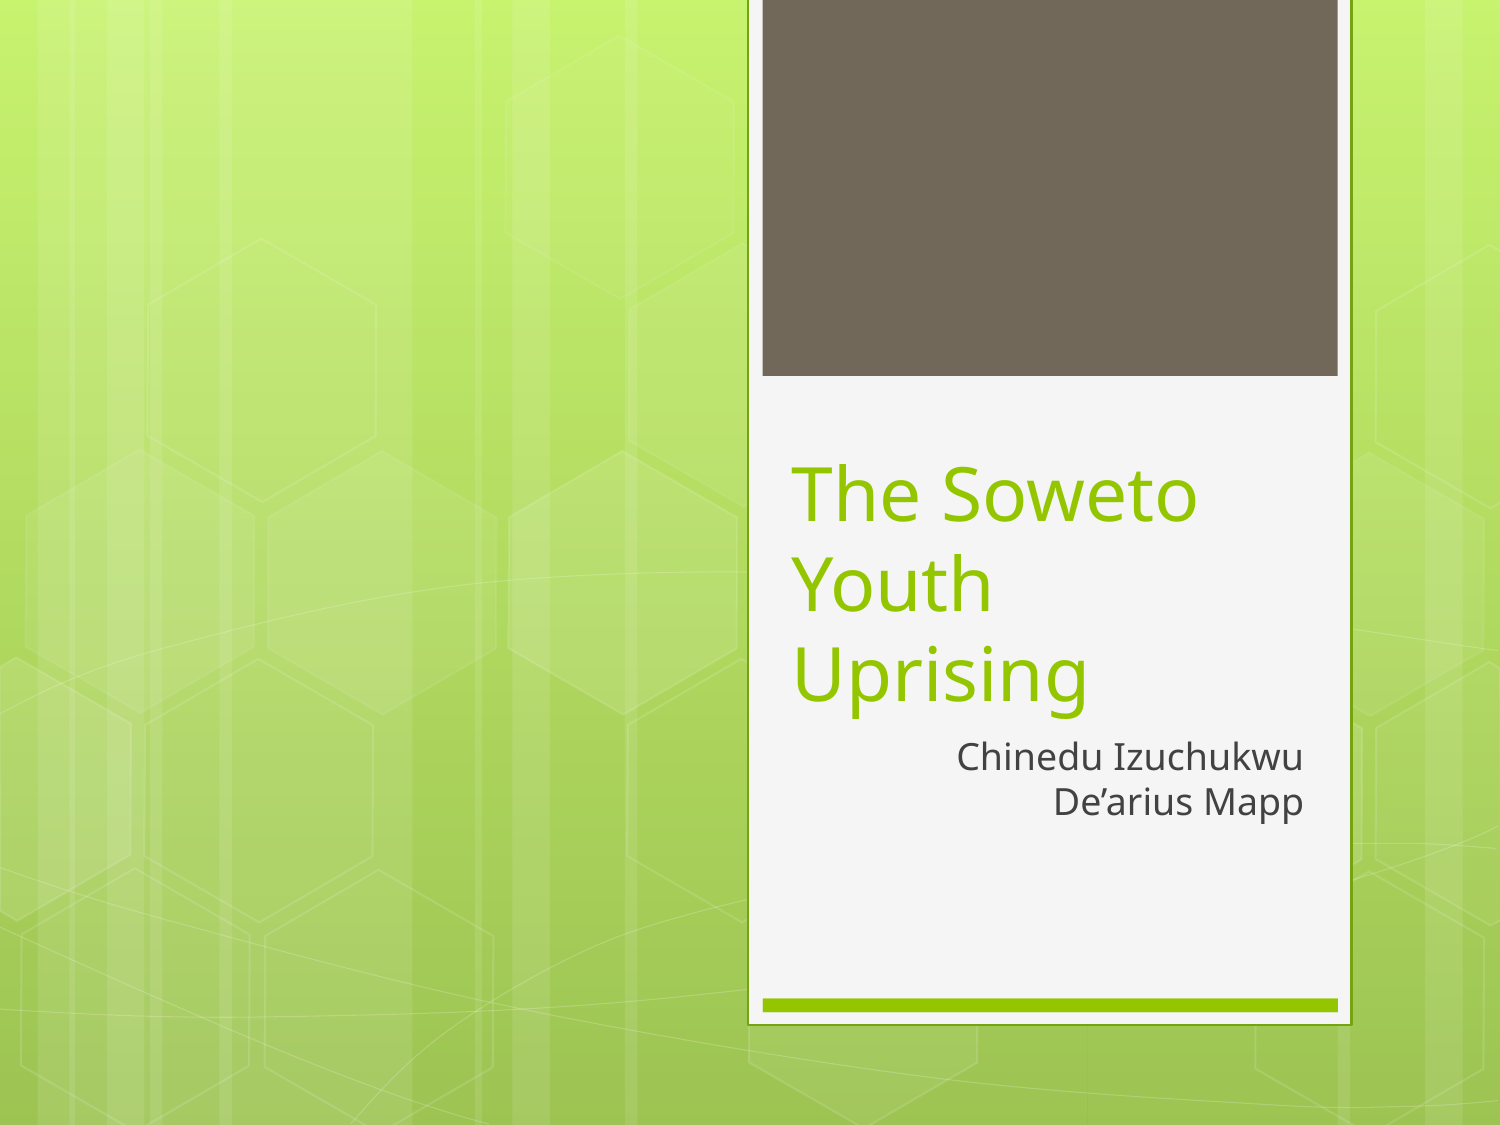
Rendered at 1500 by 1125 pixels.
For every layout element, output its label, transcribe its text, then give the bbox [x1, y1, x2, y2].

title The Soweto Youth Uprising [776, 444, 1320, 724]
subtitle Chinedu Izuchukwu De’arius Mapp [776, 725, 1320, 933]
